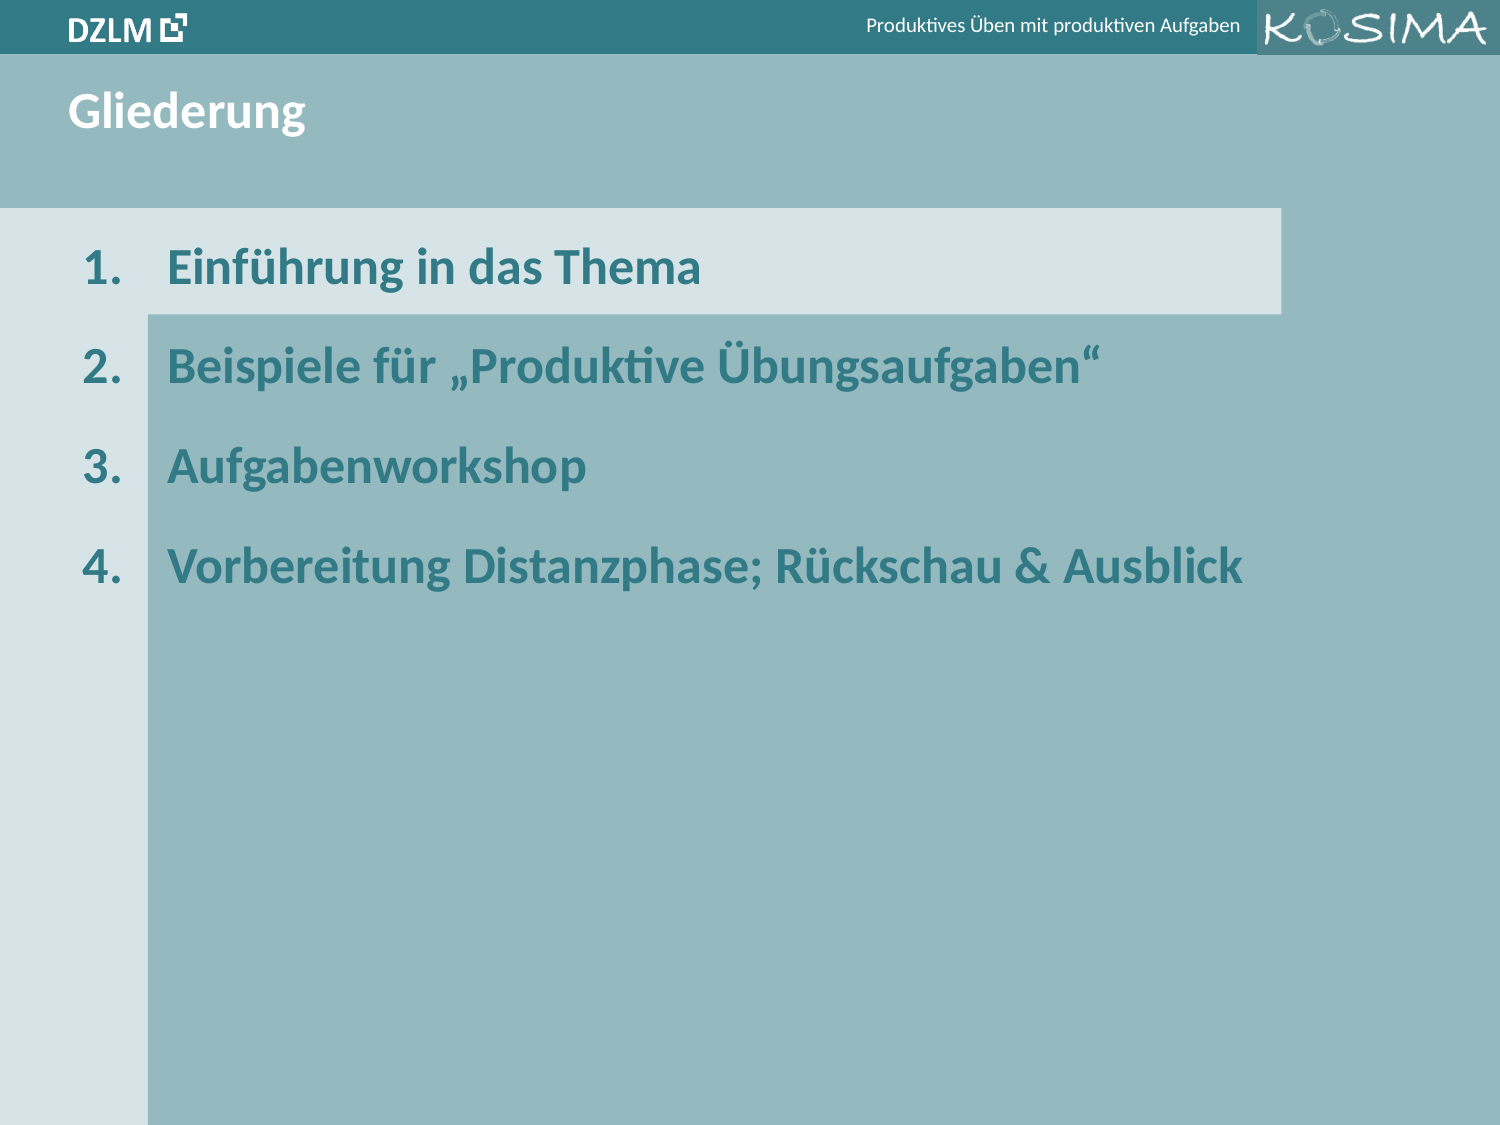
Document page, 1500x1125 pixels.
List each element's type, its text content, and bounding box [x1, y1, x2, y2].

title Gliederung [53, 68, 1436, 149]
text_box [0, 208, 1282, 315]
text_box [0, 315, 148, 1125]
list Einführung in das Thema Beispiele für „Produktive Übungsaufgaben“ Aufgabenworkshop Vorbereitung Distanzphase; Rückschau & Ausblick [64, 219, 1448, 823]
